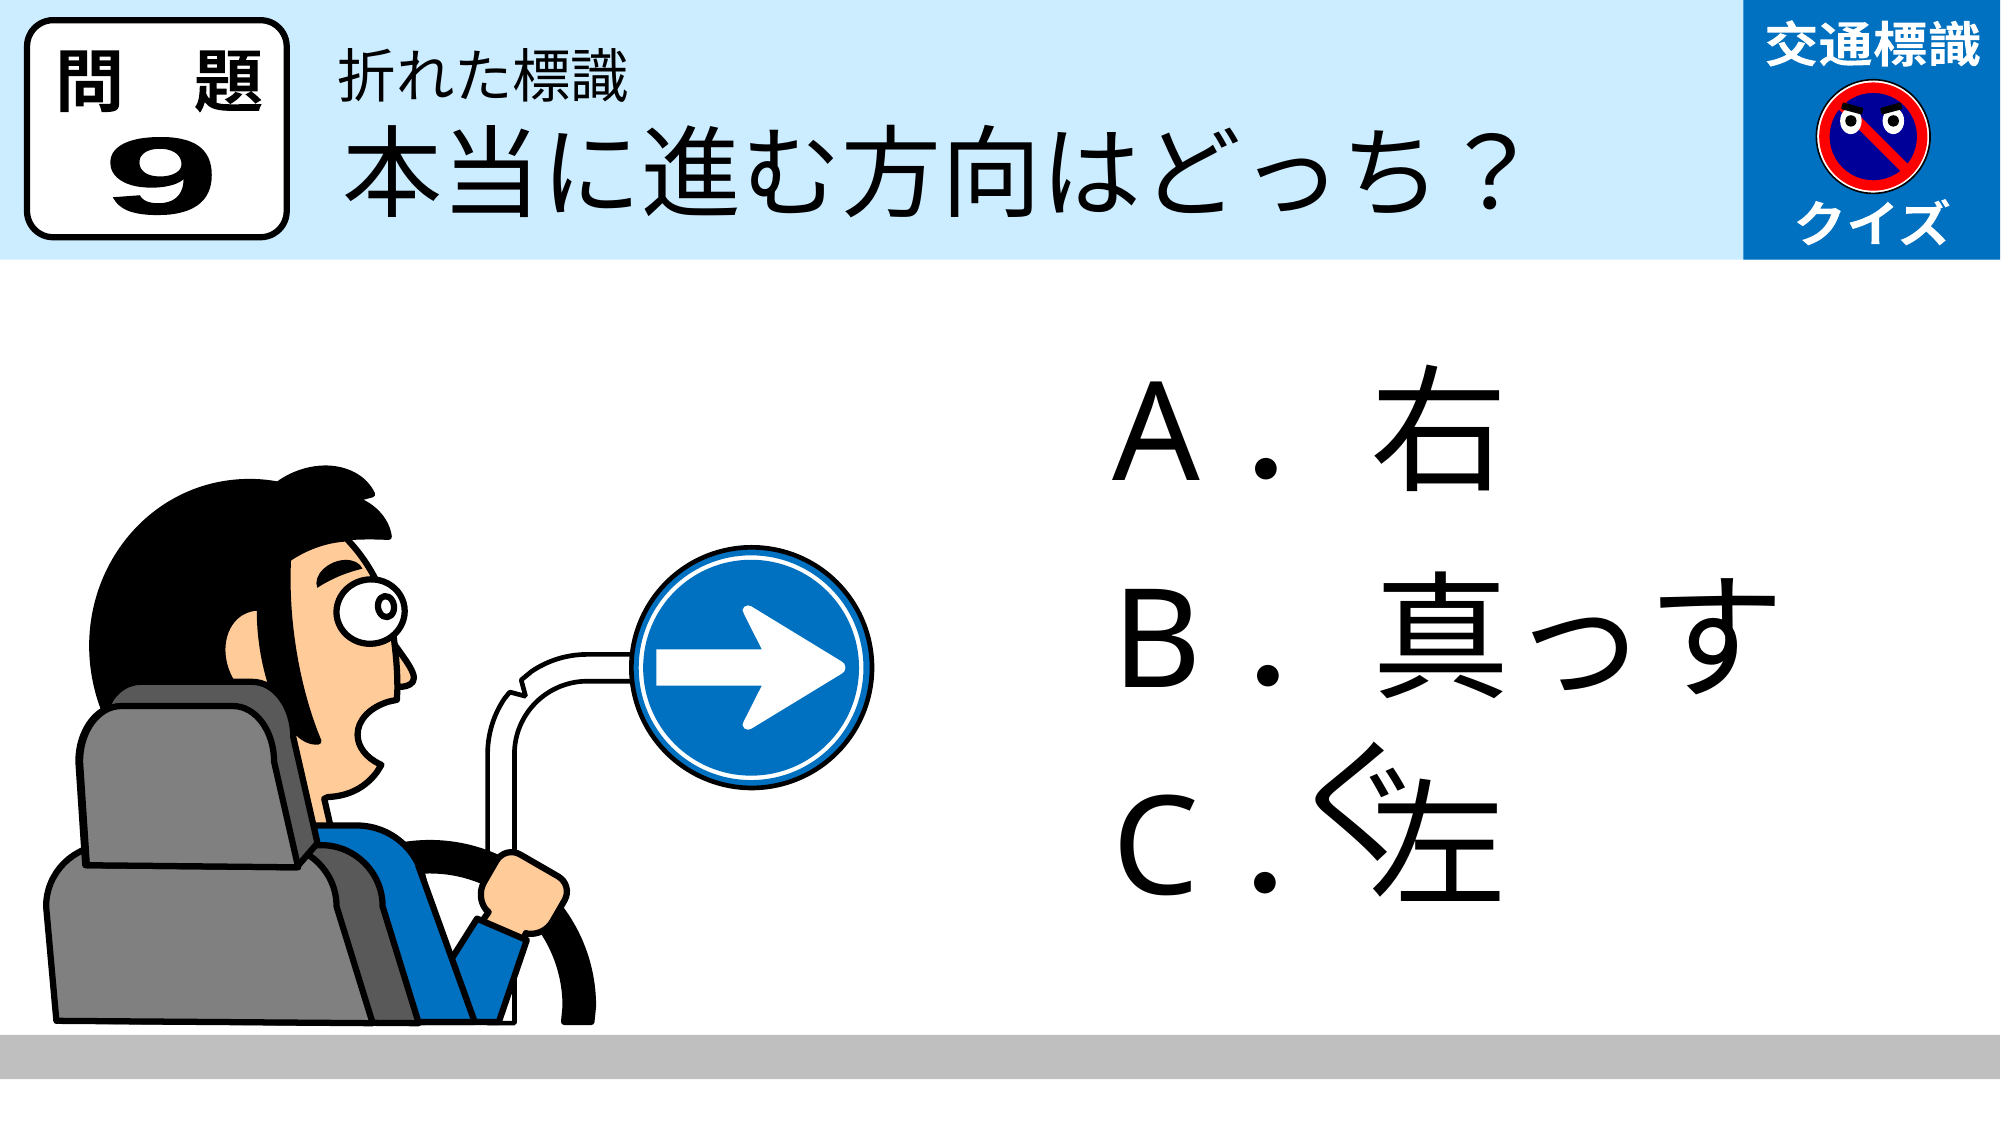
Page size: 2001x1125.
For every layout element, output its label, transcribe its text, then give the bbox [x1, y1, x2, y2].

text_box 本当に進む方向はどっち？ [327, 101, 1557, 237]
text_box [598, 546, 873, 1024]
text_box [45, 473, 594, 1024]
text_box C．左 [1097, 749, 1932, 930]
text_box [0, 1034, 2000, 1080]
text_box 折れた標識 [323, 32, 645, 117]
text_box A．右 [1097, 335, 1932, 516]
text_box B．真っすぐ [1097, 542, 1932, 749]
